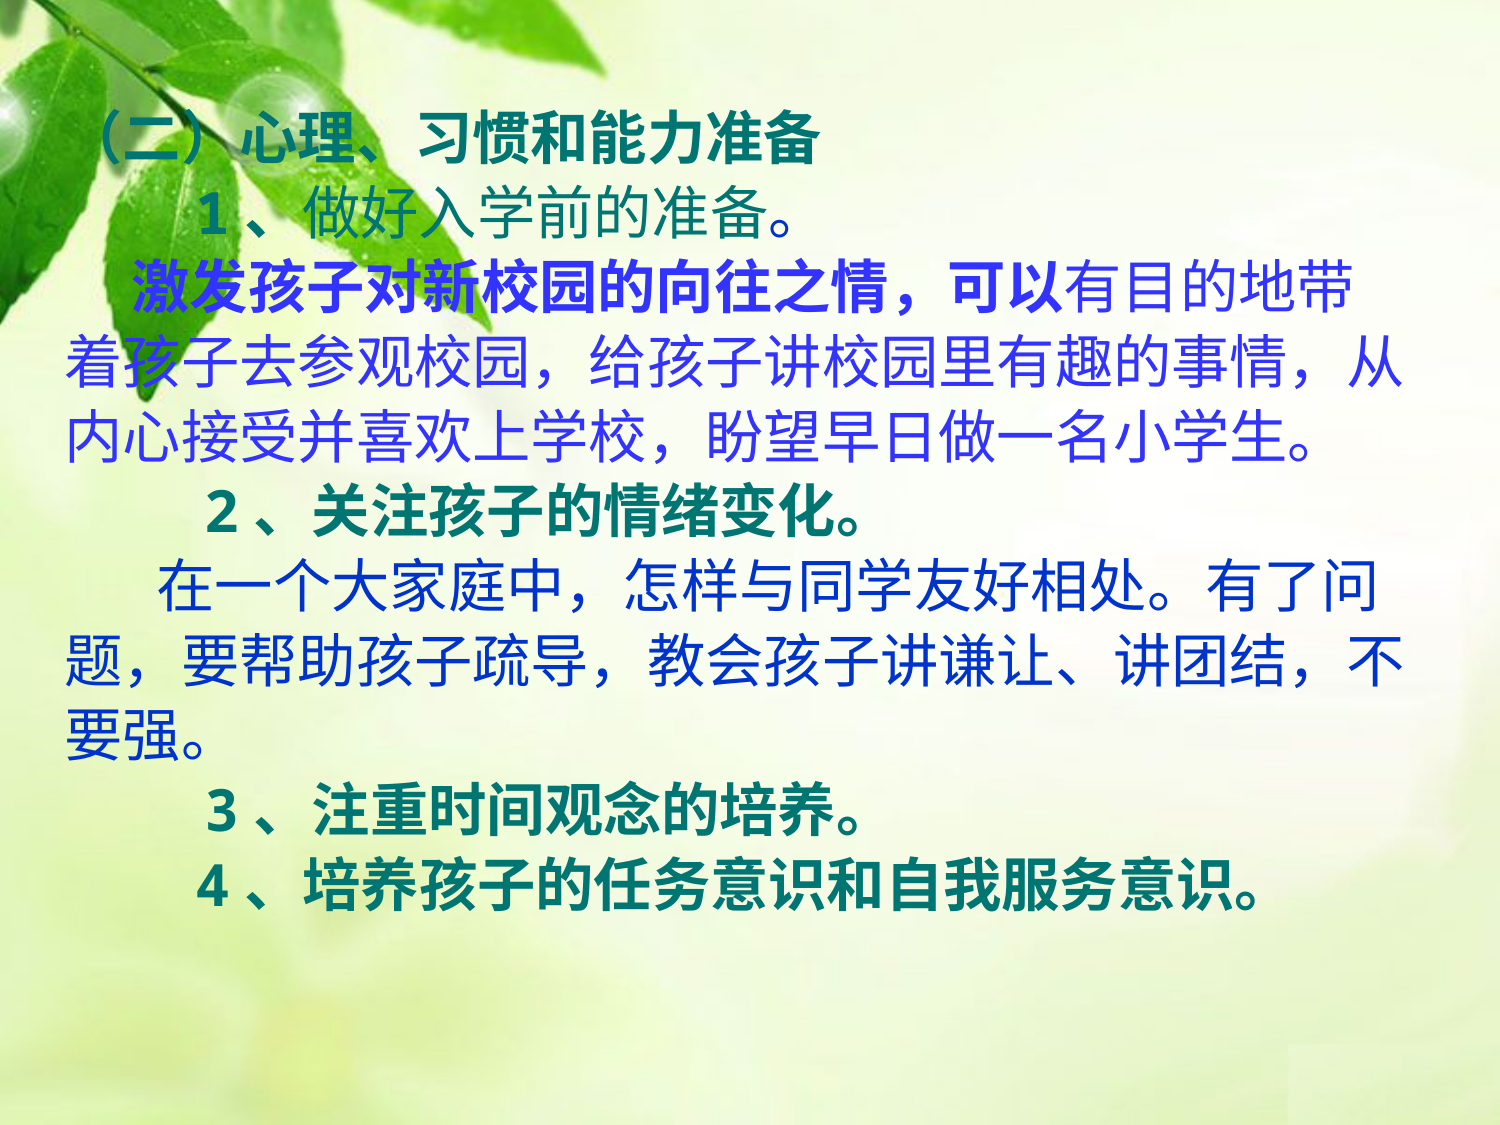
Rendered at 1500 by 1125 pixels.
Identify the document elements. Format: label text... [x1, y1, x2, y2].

picture [0, 0, 1500, 1125]
list （二）心理、习惯和能力准备 1、做好入学前的准备。 激发孩子对新校园的向往之情，可以有目的地带 着孩子去参观校园，给孩子讲校园里有趣的事情，从 内心接受并喜欢上学校，盼望早日做一名小学生。 2、关注孩子的情绪变化。 在一个大家庭中，怎样与同学友好相处。有了问 题，要帮助孩子疏导，教会孩子讲谦让、讲团结，不 要强。 3、注重时间观念的培养。 4、培养孩子的任务意识和自我服务意识。 [49, 101, 1452, 1059]
